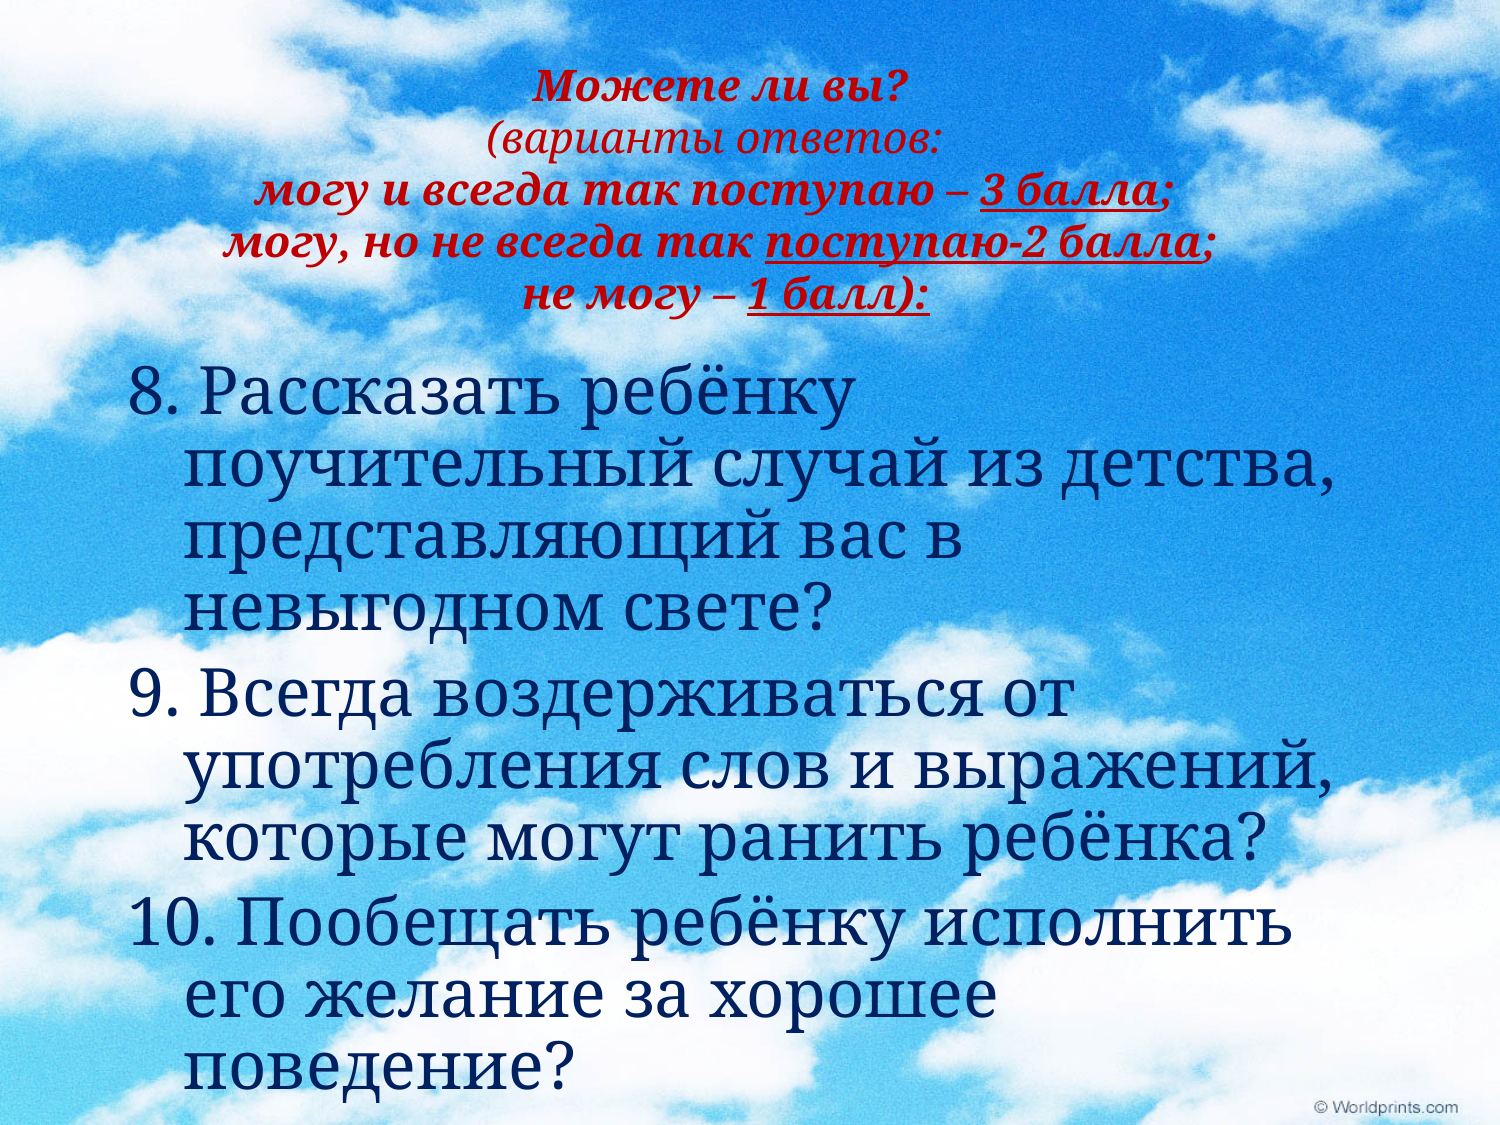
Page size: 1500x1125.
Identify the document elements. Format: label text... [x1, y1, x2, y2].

picture [0, 0, 1500, 1125]
title Можете ли вы? (варианты ответов: могу и всегда так поступаю – 3 балла; могу, но не всегда так поступаю-2 балла; не могу – 1 балл): [53, 49, 1388, 327]
list 8. Рассказать ребёнку поучительный случай из детства, представляющий вас в невыгодном свете? 9. Всегда воздерживаться от употребления слов и выражений, которые могут ранить ребёнка? 10. Пообещать ребёнку исполнить его желание за хорошее поведение? [112, 350, 1388, 1000]
